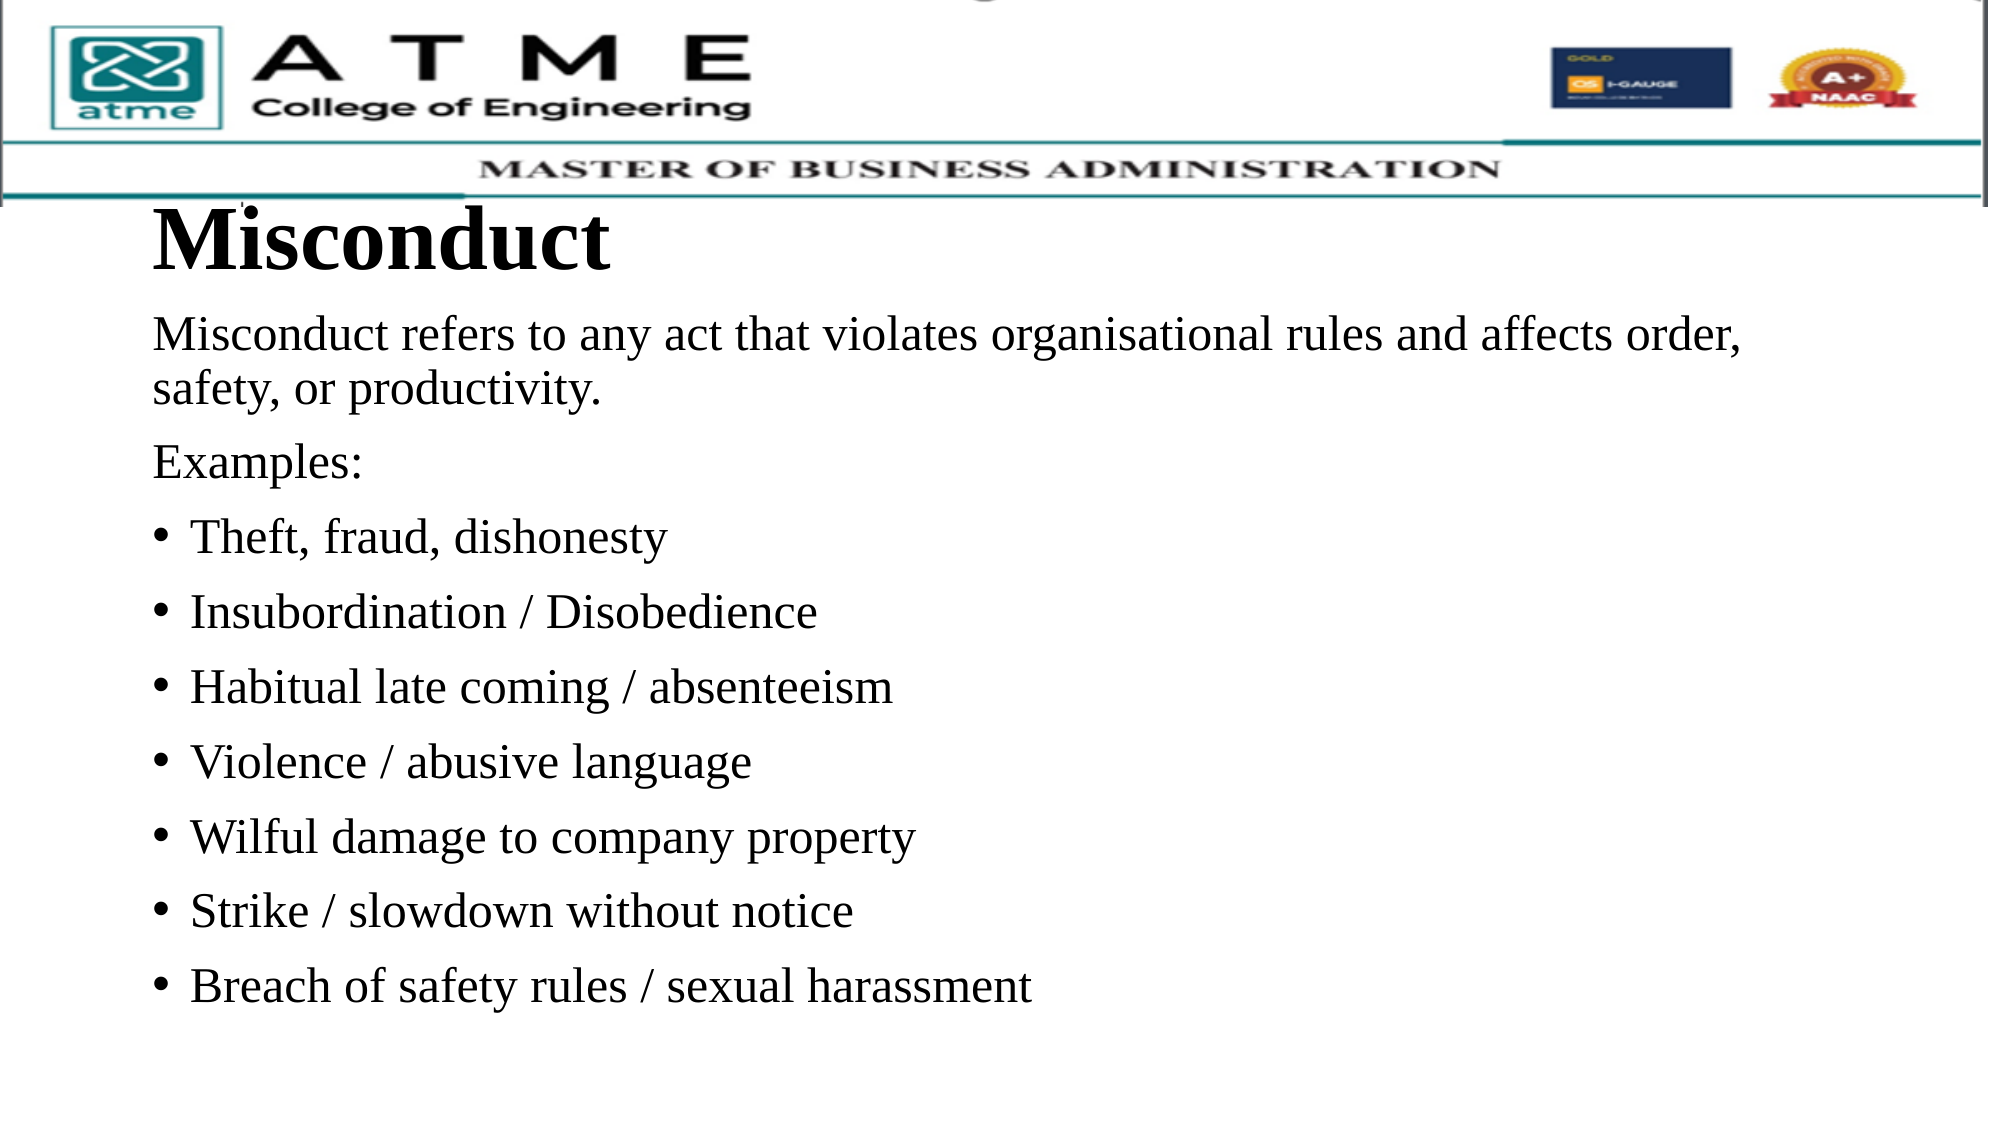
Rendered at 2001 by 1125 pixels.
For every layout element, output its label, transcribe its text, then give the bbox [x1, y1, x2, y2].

title Misconduct [137, 130, 1863, 299]
list Misconduct refers to any act that violates organisational rules and affects order, safety, or productivity. Examples: Theft, fraud, dishonesty Insubordination / Disobedience Habitual late coming / absenteeism Violence / abusive language Wilful damage to company property Strike / slowdown without notice Breach of safety rules / sexual harassment [137, 299, 1863, 1014]
picture [0, 0, 1988, 207]
